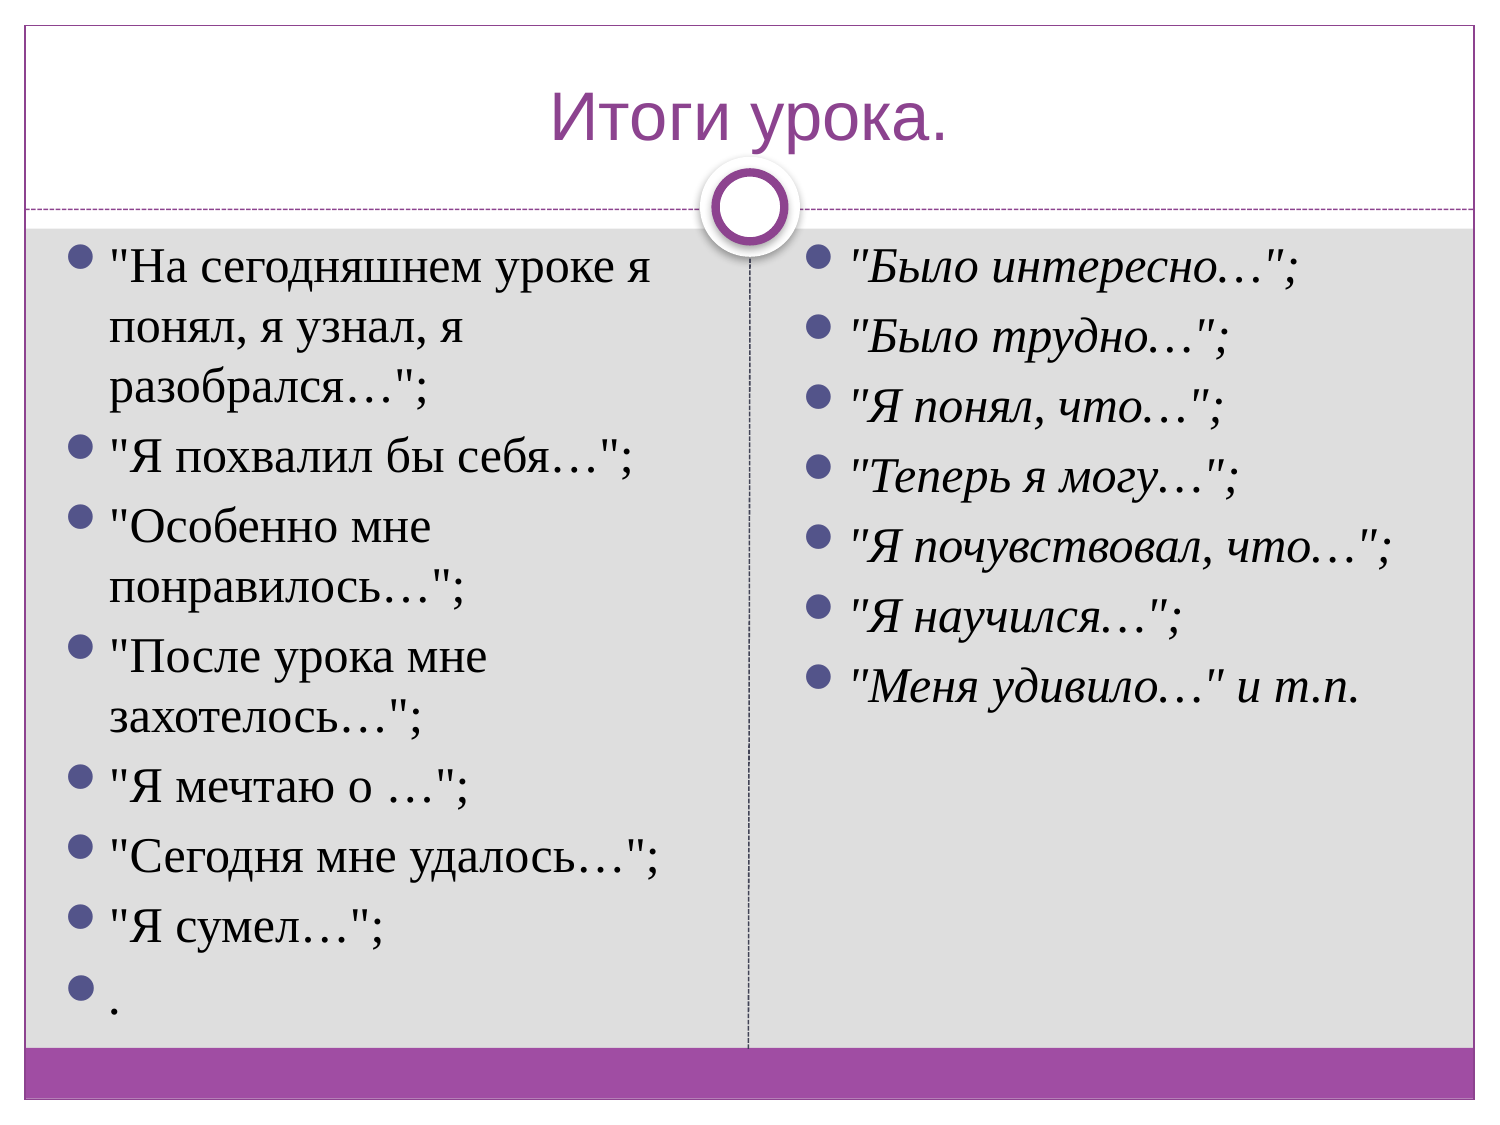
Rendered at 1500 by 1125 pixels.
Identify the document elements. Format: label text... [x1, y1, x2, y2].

list "Было интересно…"; "Было трудно…"; "Я понял, что…"; "Теперь я могу…"; "Я почувствовал, что…"; "Я научился…"; "Меня удивило…" и т.п. [787, 224, 1451, 994]
list "На сегодняшнем уроке я понял, я узнал, я разобрался…"; "Я похвалил бы себя…"; "Особенно мне понравилось…"; "После урока мне захотелось…"; "Я мечтаю о …"; "Сегодня мне удалось…"; "Я сумел…"; . [49, 224, 713, 994]
title Итоги урока. [49, 37, 1450, 163]
